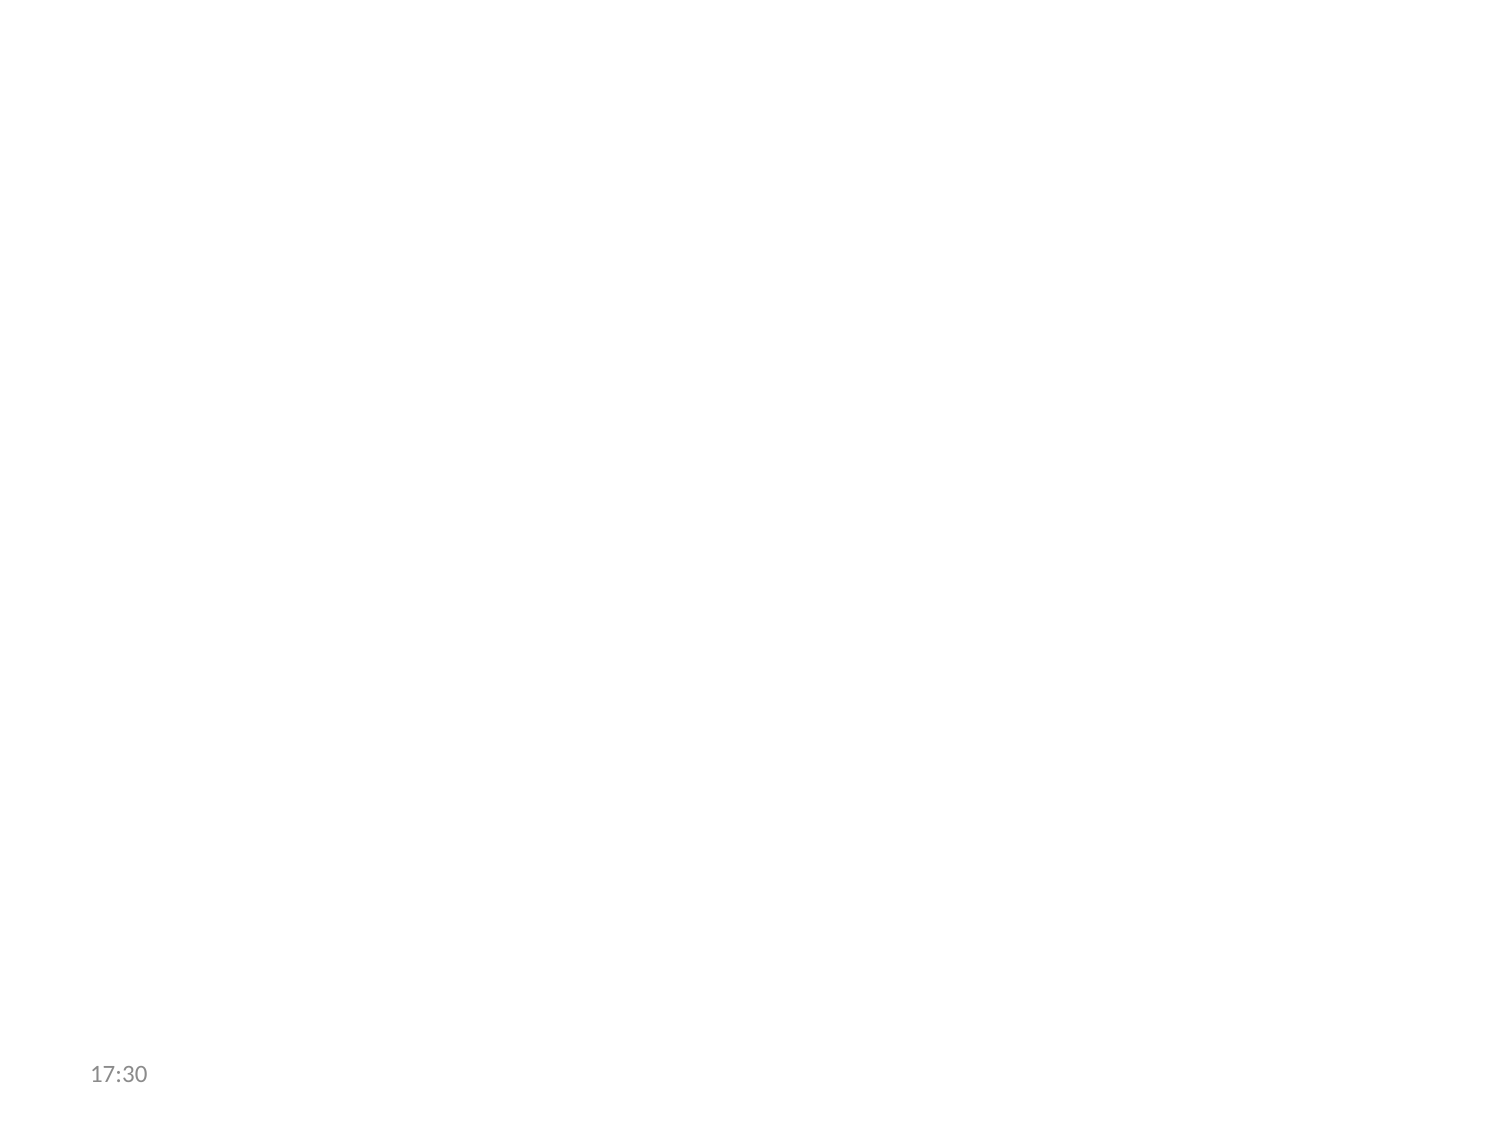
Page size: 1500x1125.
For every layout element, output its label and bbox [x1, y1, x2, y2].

slide_number [75, 1042, 425, 1103]
